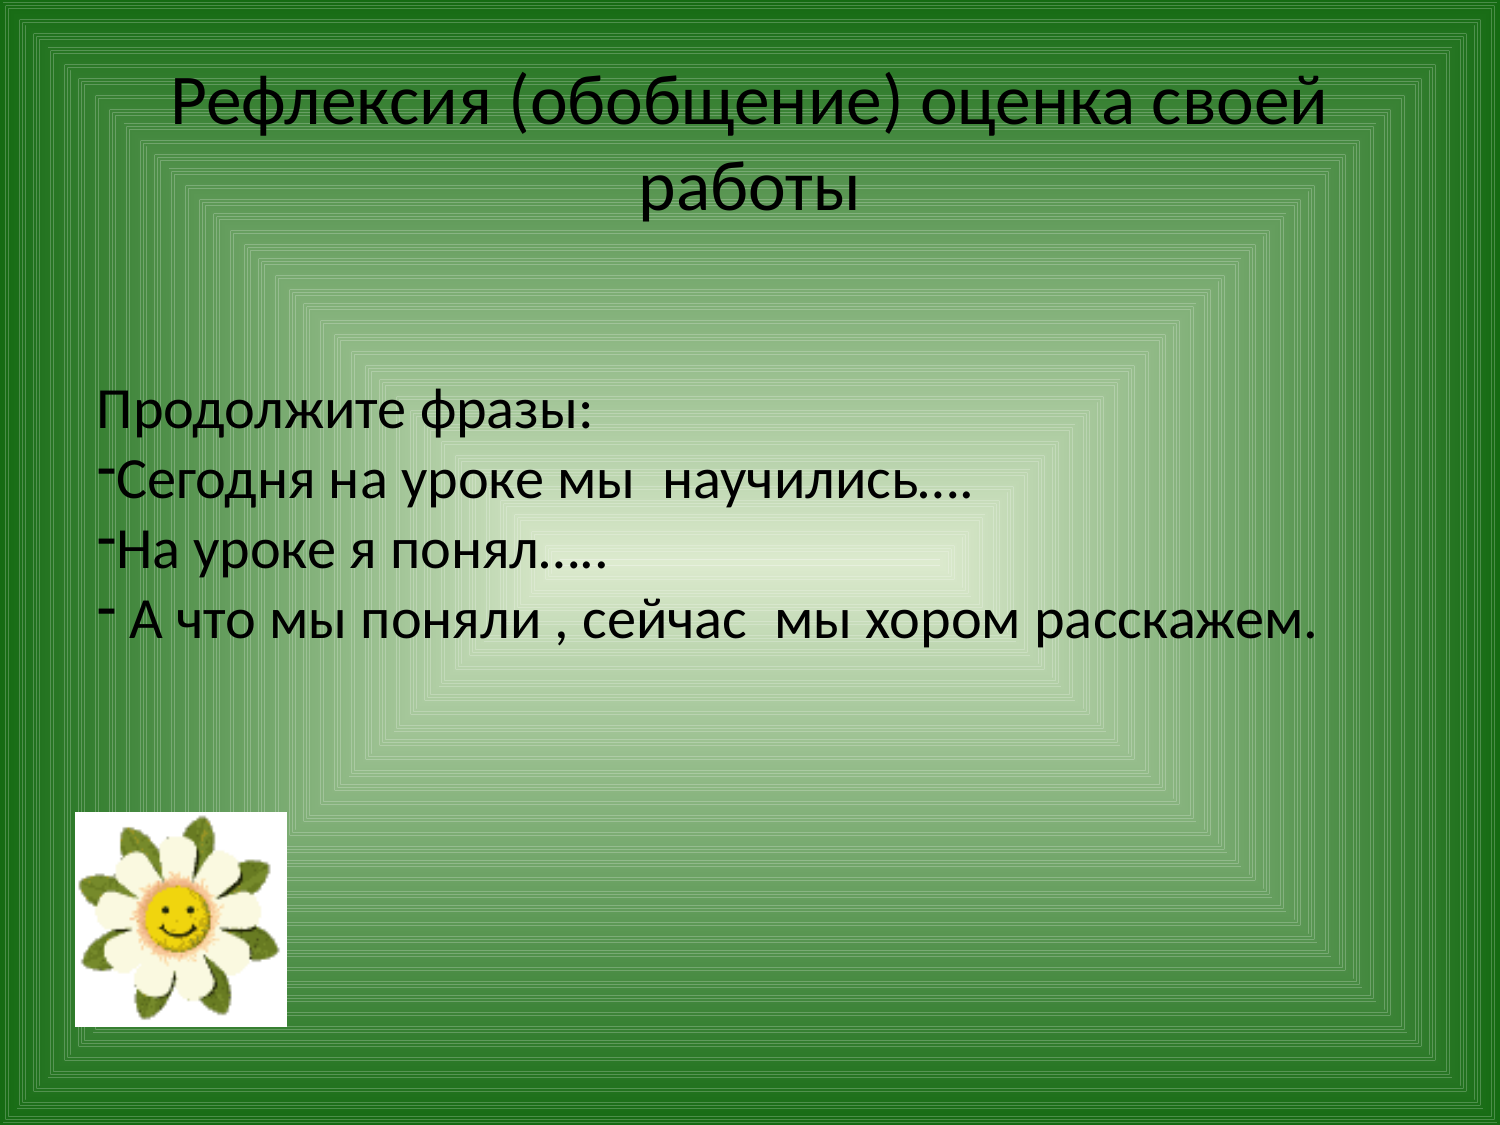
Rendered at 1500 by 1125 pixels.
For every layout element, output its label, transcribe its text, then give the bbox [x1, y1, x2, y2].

text_box Продолжите фразы: Сегодня на уроке мы научились…. На уроке я понял….. А что мы поняли , сейчас мы хором расскажем. [82, 362, 1395, 658]
title Рефлексия (обобщение) оценка своей работы [75, 45, 1425, 233]
picture [74, 812, 288, 1027]
